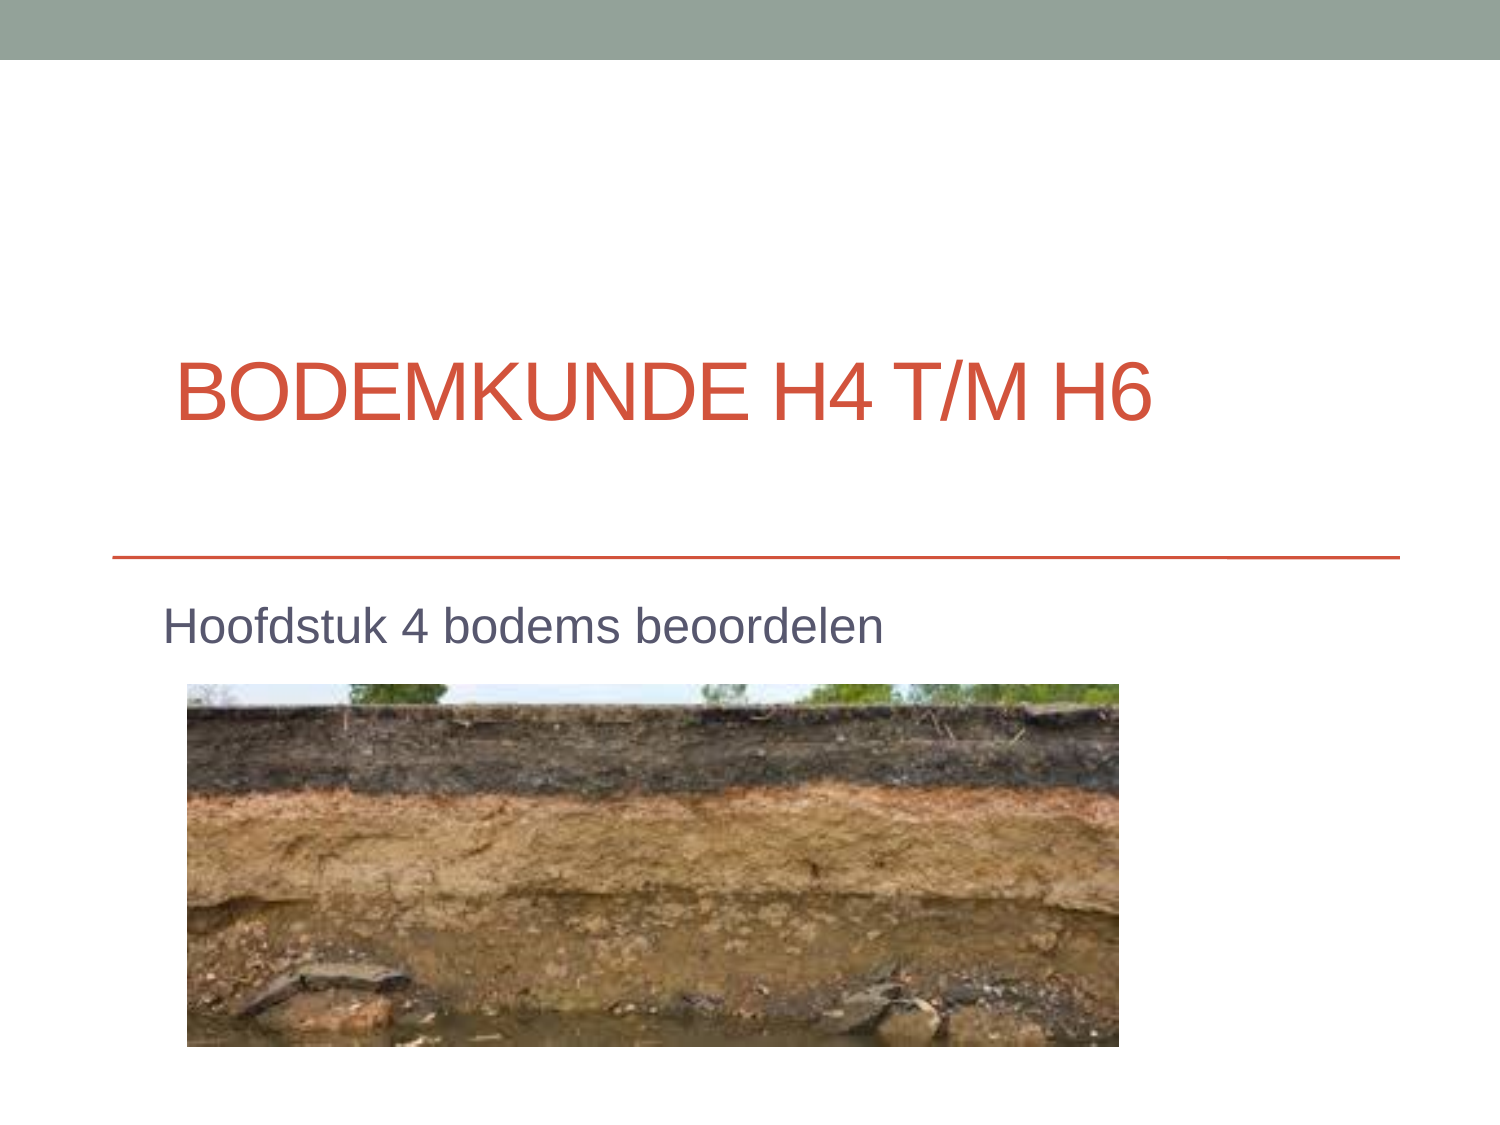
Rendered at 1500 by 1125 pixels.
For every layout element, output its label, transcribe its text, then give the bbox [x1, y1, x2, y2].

subtitle Hoofdstuk 4 bodems beoordelen [147, 586, 1294, 1024]
picture [186, 684, 1119, 1047]
title Bodemkunde h4 t/m h6 [159, 224, 1400, 445]
